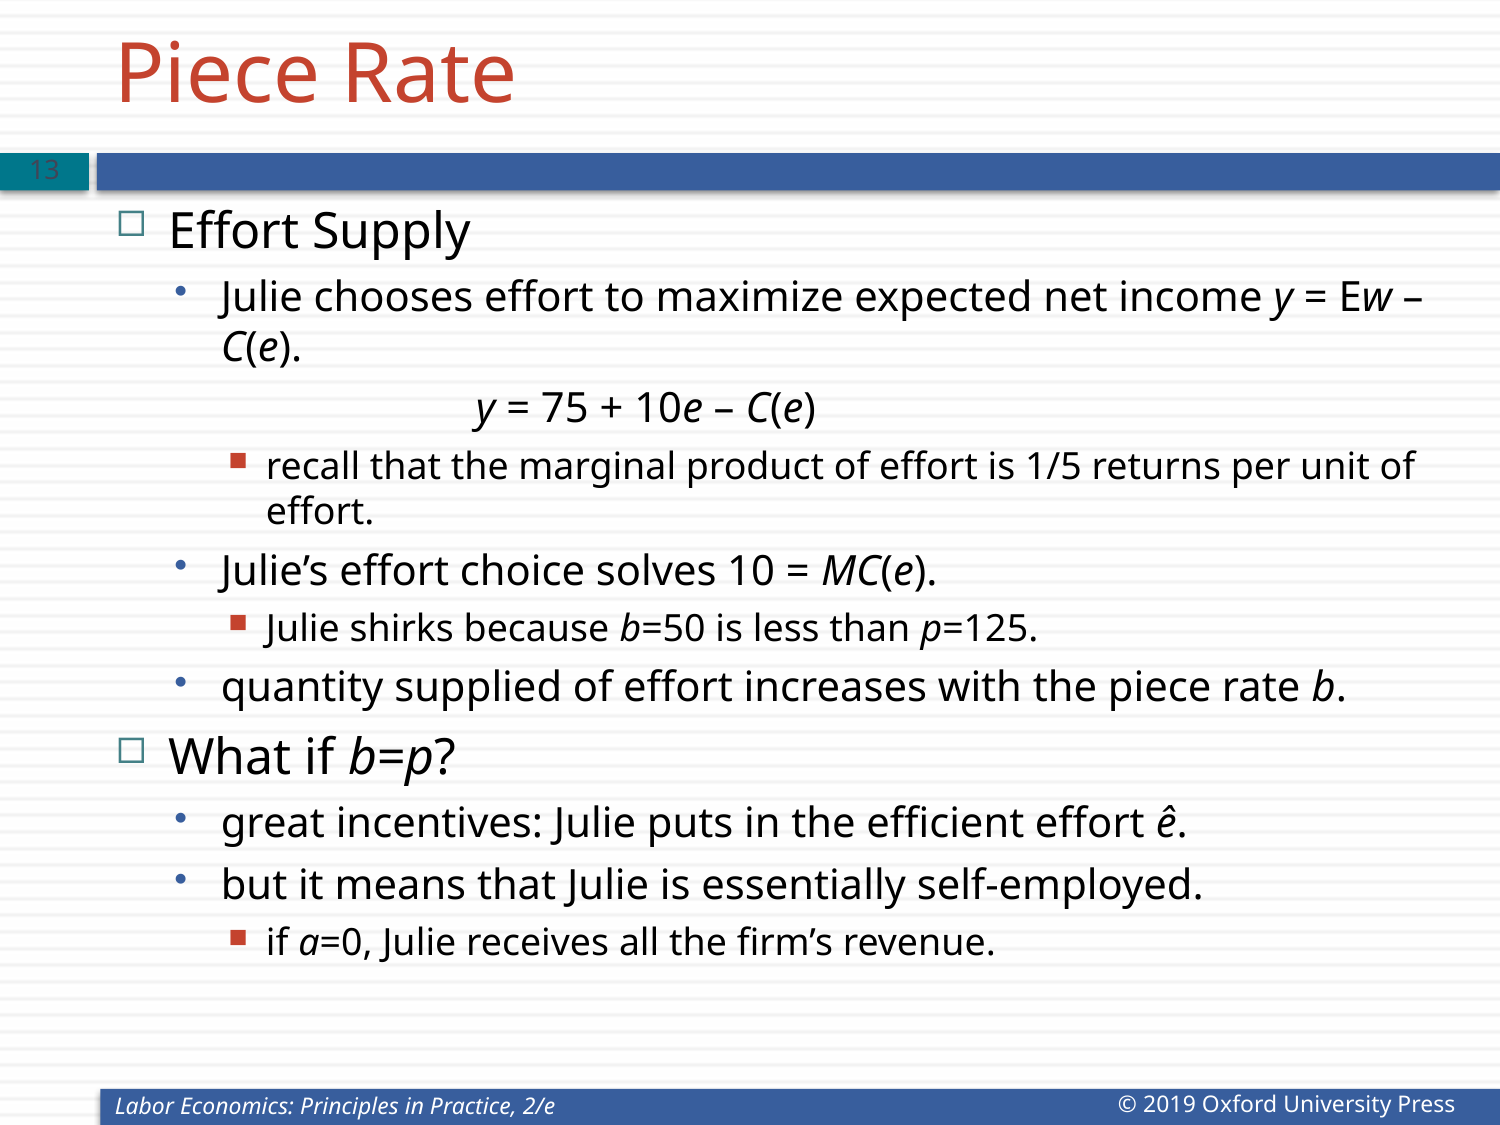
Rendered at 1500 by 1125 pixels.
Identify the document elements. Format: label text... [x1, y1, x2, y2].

footer © 2019 Oxford University Press [825, 1090, 1471, 1125]
list Effort Supply Julie chooses effort to maximize expected net income y = Ew – C(e). y = 75 + 10e – C(e) recall that the marginal product of effort is 1/5 returns per unit of effort. Julie’s effort choice solves 10 = MC(e). Julie shirks because b=50 is less than p=125. quantity supplied of effort increases with the piece rate b. What if b=p? great incentives: Julie puts in the efficient effort ê. but it means that Julie is essentially self-employed. if a=0, Julie receives all the firm’s revenue. [101, 190, 1473, 1084]
slide_number Labor Economics: Principles in Practice, 2/e [99, 1090, 745, 1125]
slide_number 12 [0, 153, 89, 191]
title Piece Rate [99, 1, 1472, 136]
